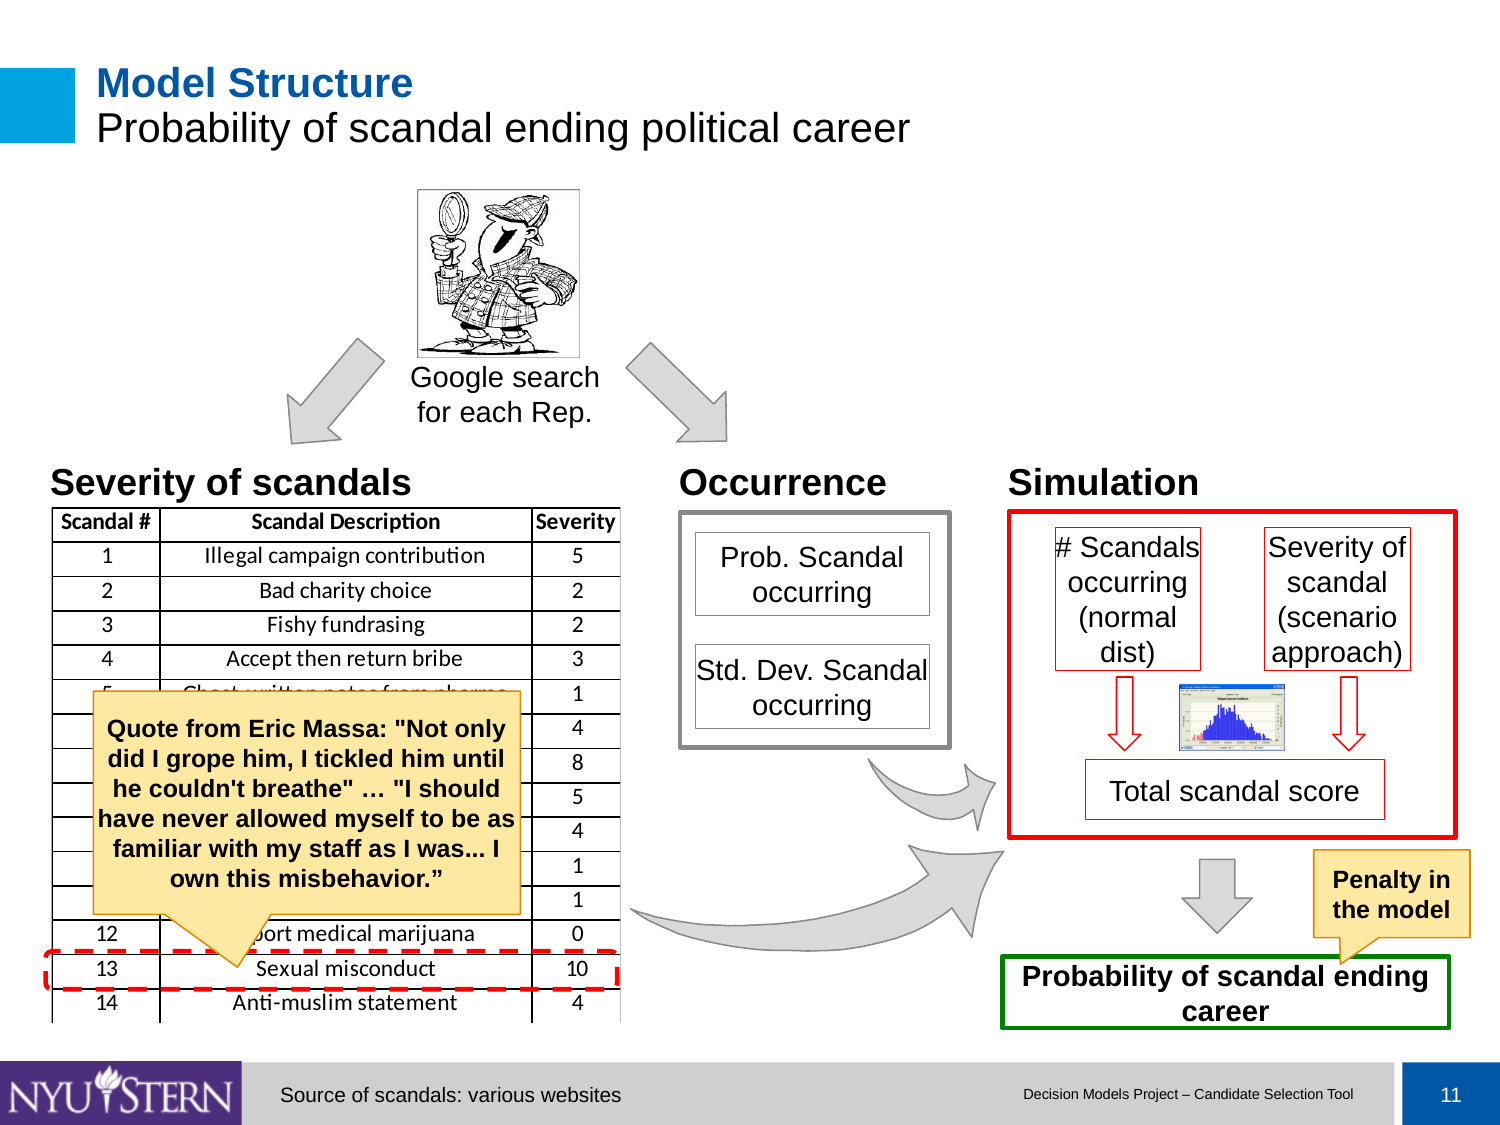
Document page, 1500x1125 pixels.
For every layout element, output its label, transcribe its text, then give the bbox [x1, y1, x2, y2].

text_box Std. Dev. Scandal occurring [695, 644, 929, 728]
text_box [1181, 859, 1253, 934]
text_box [45, 690, 618, 990]
text_box [679, 512, 950, 748]
text_box [630, 845, 1004, 952]
picture [417, 189, 580, 358]
text_box Probability of scandal ending career [1002, 956, 1449, 1029]
text_box [1009, 511, 1456, 838]
text_box [287, 338, 385, 444]
text_box # Scandals occurring (normal dist) [1055, 526, 1201, 671]
text_box [1332, 677, 1366, 751]
picture [0, 1061, 242, 1125]
text_box [868, 758, 996, 831]
text_box Penalty in the model [1313, 849, 1471, 965]
text_box Occurrence [664, 451, 970, 511]
text_box Source of scandals: various websites [265, 1074, 977, 1115]
picture [51, 506, 623, 1025]
text_box Severity of scandal (scenario approach) [1264, 526, 1410, 671]
text_box Severity of scandals [35, 451, 440, 511]
text_box Total scandal score [1085, 759, 1385, 820]
text_box Prob. Scandal occurring [695, 532, 929, 616]
text_box Google search for each Rep. [386, 351, 624, 436]
text_box [1108, 677, 1141, 751]
text_box Simulation [993, 451, 1456, 511]
text_box [625, 342, 727, 442]
title Model Structure Probability of scandal ending political career [95, 60, 1261, 162]
picture [1179, 684, 1285, 751]
